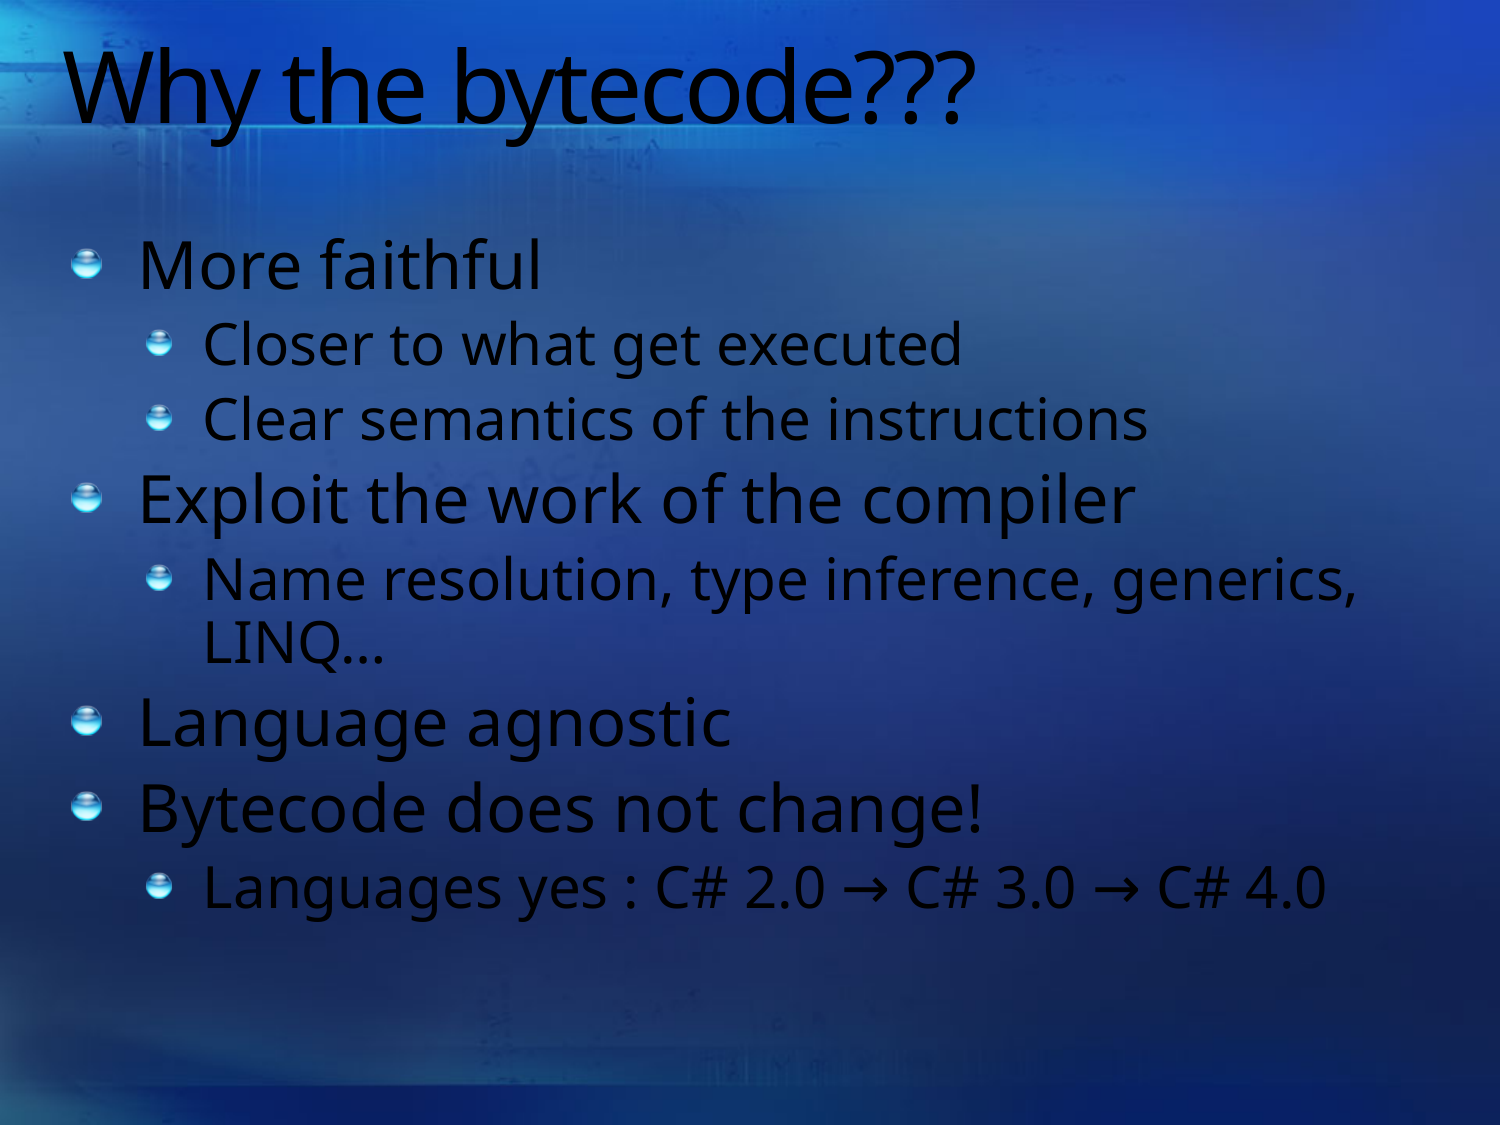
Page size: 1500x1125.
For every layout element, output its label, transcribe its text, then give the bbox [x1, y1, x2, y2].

picture [0, 0, 1500, 1125]
title Why the bytecode??? [62, 37, 1438, 147]
list More faithful Closer to what get executed Clear semantics of the instructions Exploit the work of the compiler Name resolution, type inference, generics, LINQ… Language agnostic Bytecode does not change! Languages yes : C# 2.0 → C# 3.0 → C# 4.0 [62, 231, 1438, 946]
